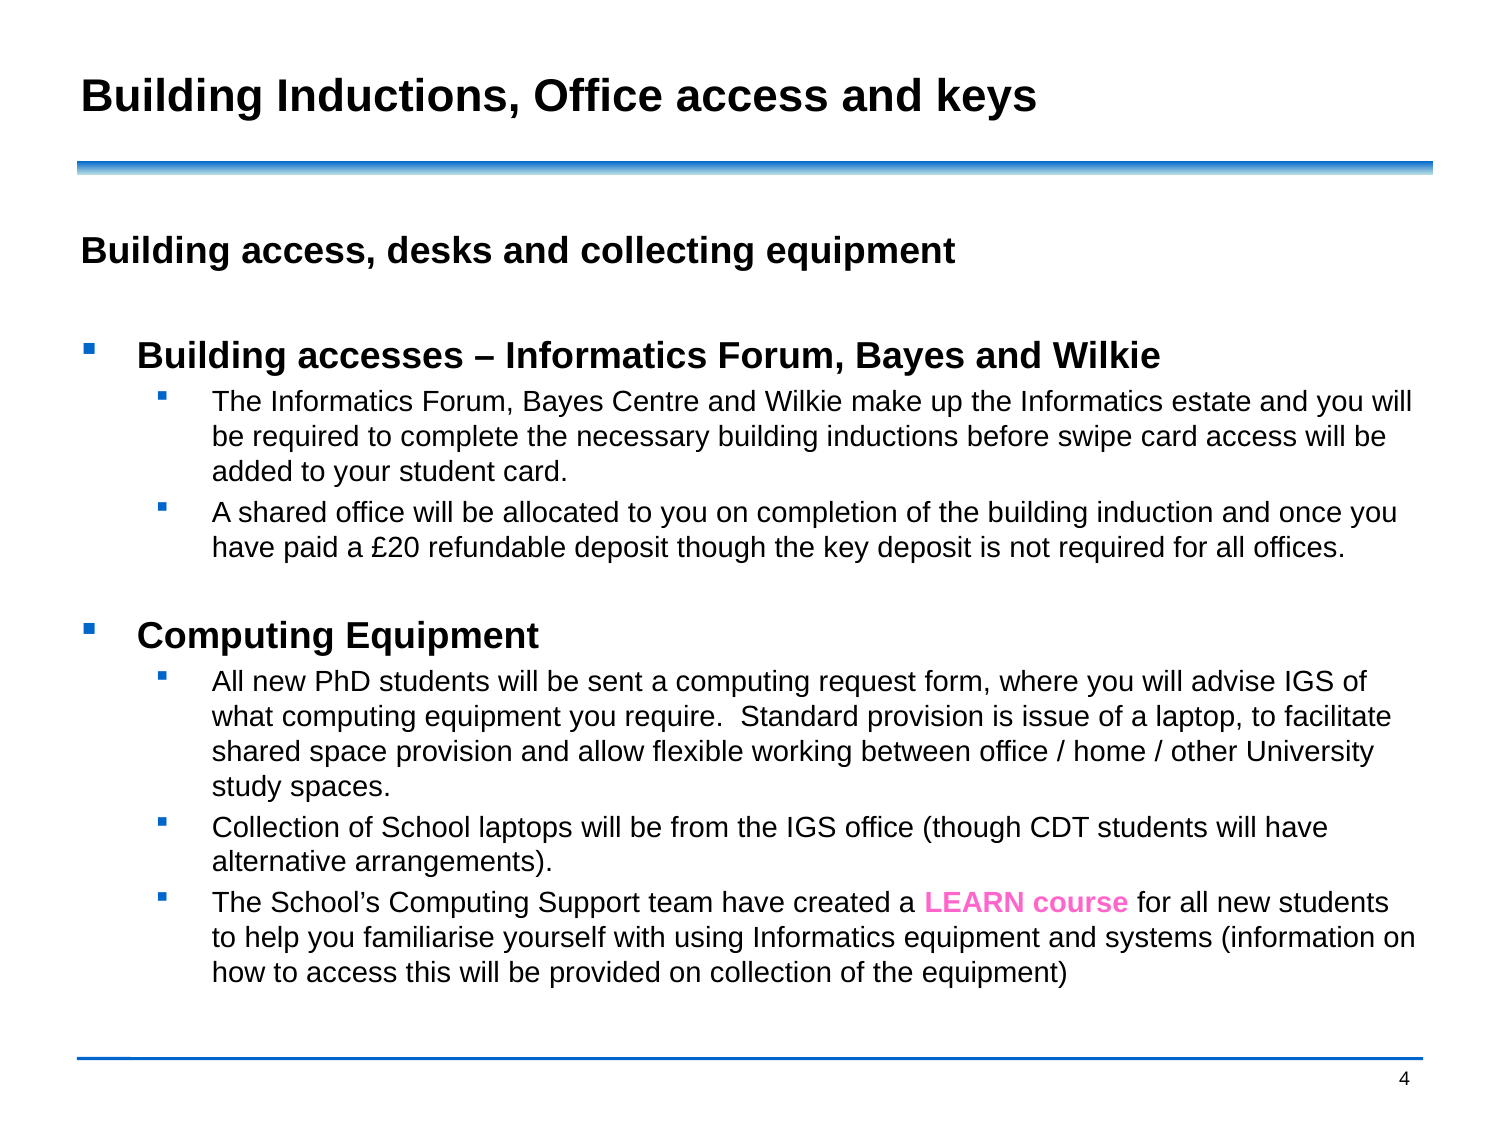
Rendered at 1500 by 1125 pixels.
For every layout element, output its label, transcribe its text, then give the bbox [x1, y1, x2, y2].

text_box Building access, desks and collecting equipment Building accesses – Informatics Forum, Bayes and Wilkie The Informatics Forum, Bayes Centre and Wilkie make up the Informatics estate and you will be required to complete the necessary building inductions before swipe card access will be added to your student card. A shared office will be allocated to you on completion of the building induction and once you have paid a £20 refundable deposit though the key deposit is not required for all offices. Computing Equipment All new PhD students will be sent a computing request form, where you will advise IGS of what computing equipment you require. Standard provision is issue of a laptop, to facilitate shared space provision and allow flexible working between office / home / other University study spaces. Collection of School laptops will be from the IGS office (though CDT students will have alternative arrangements). The School’s Computing Support team have created a LEARN course for all new students to help you familiarise yourself with using Informatics equipment and systems (information on how to access this will be provided on collection of the equipment) [65, 218, 1435, 996]
text_box Building Inductions, Office access and keys [65, 34, 1457, 151]
slide_number 4 [1074, 1058, 1426, 1103]
